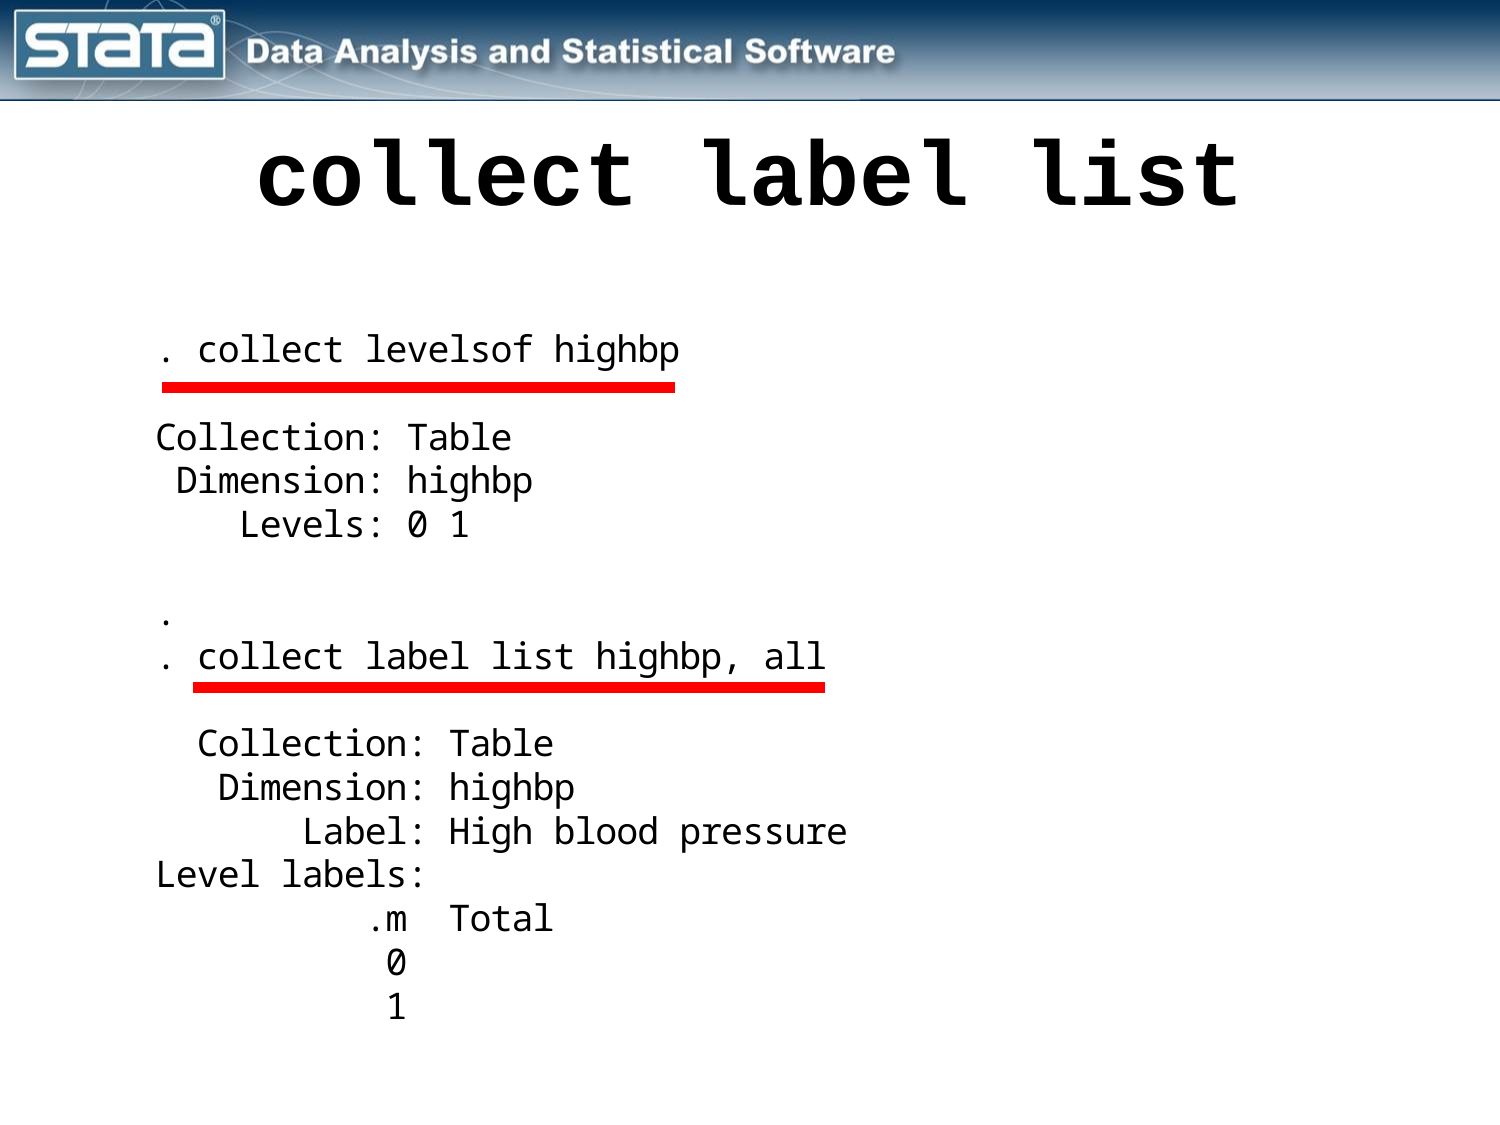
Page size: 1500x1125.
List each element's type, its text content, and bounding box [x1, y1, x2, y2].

picture [0, 0, 1500, 102]
title collect label list [0, 108, 1500, 238]
picture [137, 323, 888, 1025]
